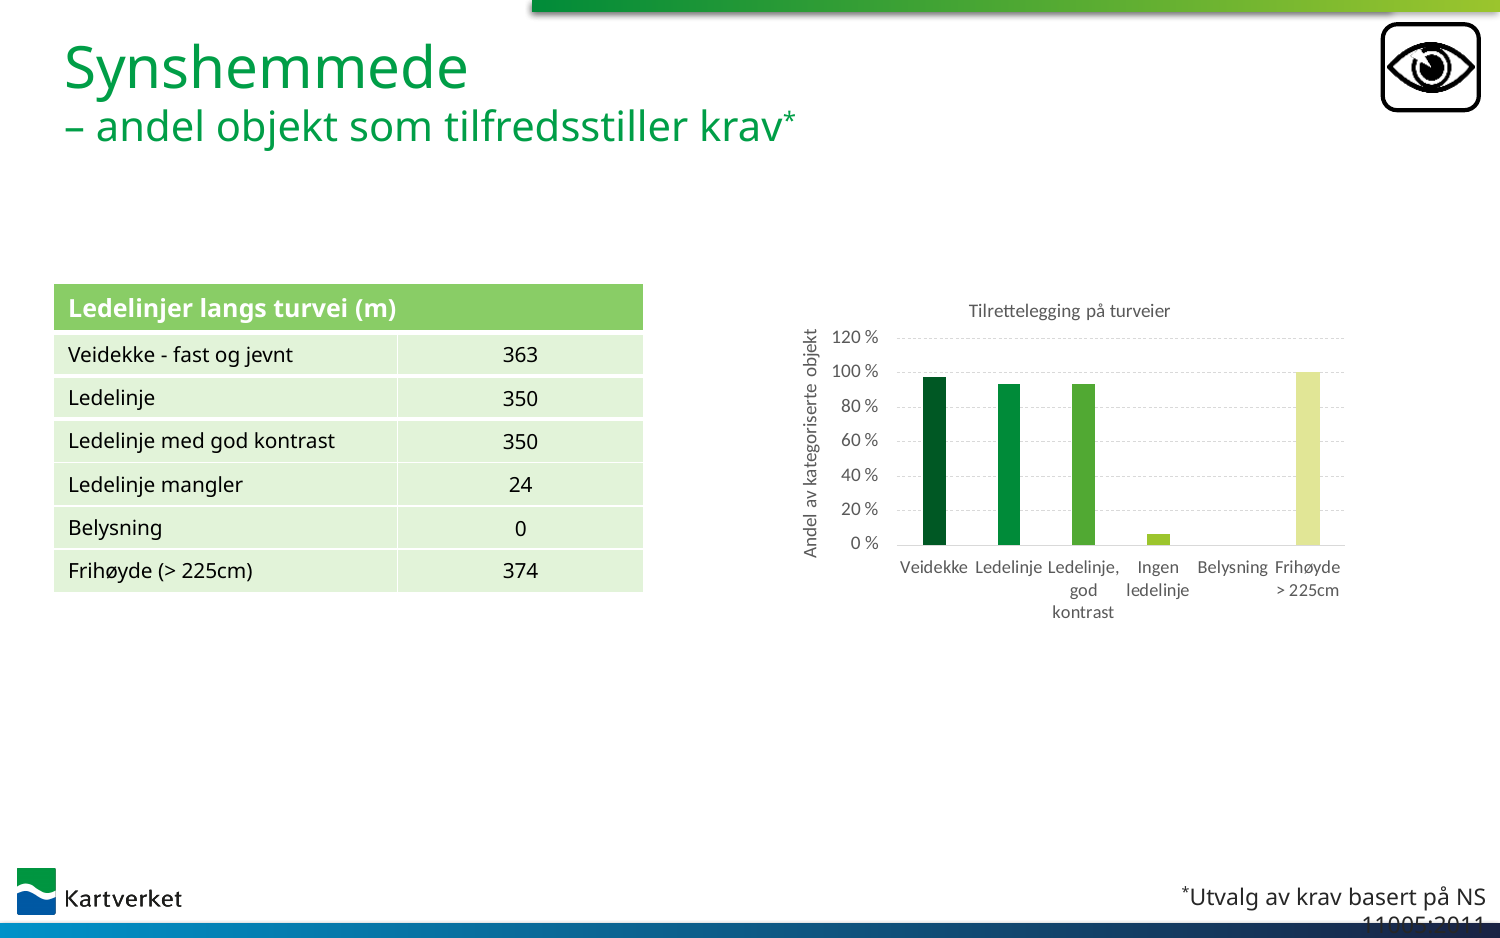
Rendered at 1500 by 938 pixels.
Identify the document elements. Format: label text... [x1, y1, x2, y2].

table_cell Veidekke - fast og jevnt [54, 335, 397, 374]
table_cell 0 [398, 507, 643, 548]
text_box Synshemmede – andel objekt som tilfredsstiller krav* [49, 24, 1431, 158]
table_cell Belysning [54, 507, 397, 548]
table_cell Ledelinje mangler [54, 463, 397, 505]
table_cell Ledelinje med god kontrast [54, 421, 397, 462]
table_cell Frihøyde (> 225cm) [54, 550, 397, 592]
table_cell 363 [398, 335, 643, 374]
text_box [1382, 24, 1480, 111]
picture [791, 291, 1348, 630]
table_cell 350 [398, 378, 643, 417]
text_box *Utvalg av krav basert på NS 11005:2011 [1068, 873, 1500, 938]
table_cell 350 [398, 421, 643, 462]
table_cell 374 [398, 550, 643, 592]
table_header Ledelinjer langs turvei (m) [54, 284, 643, 330]
table_cell 24 [398, 463, 643, 505]
table_cell Ledelinje [54, 378, 397, 417]
